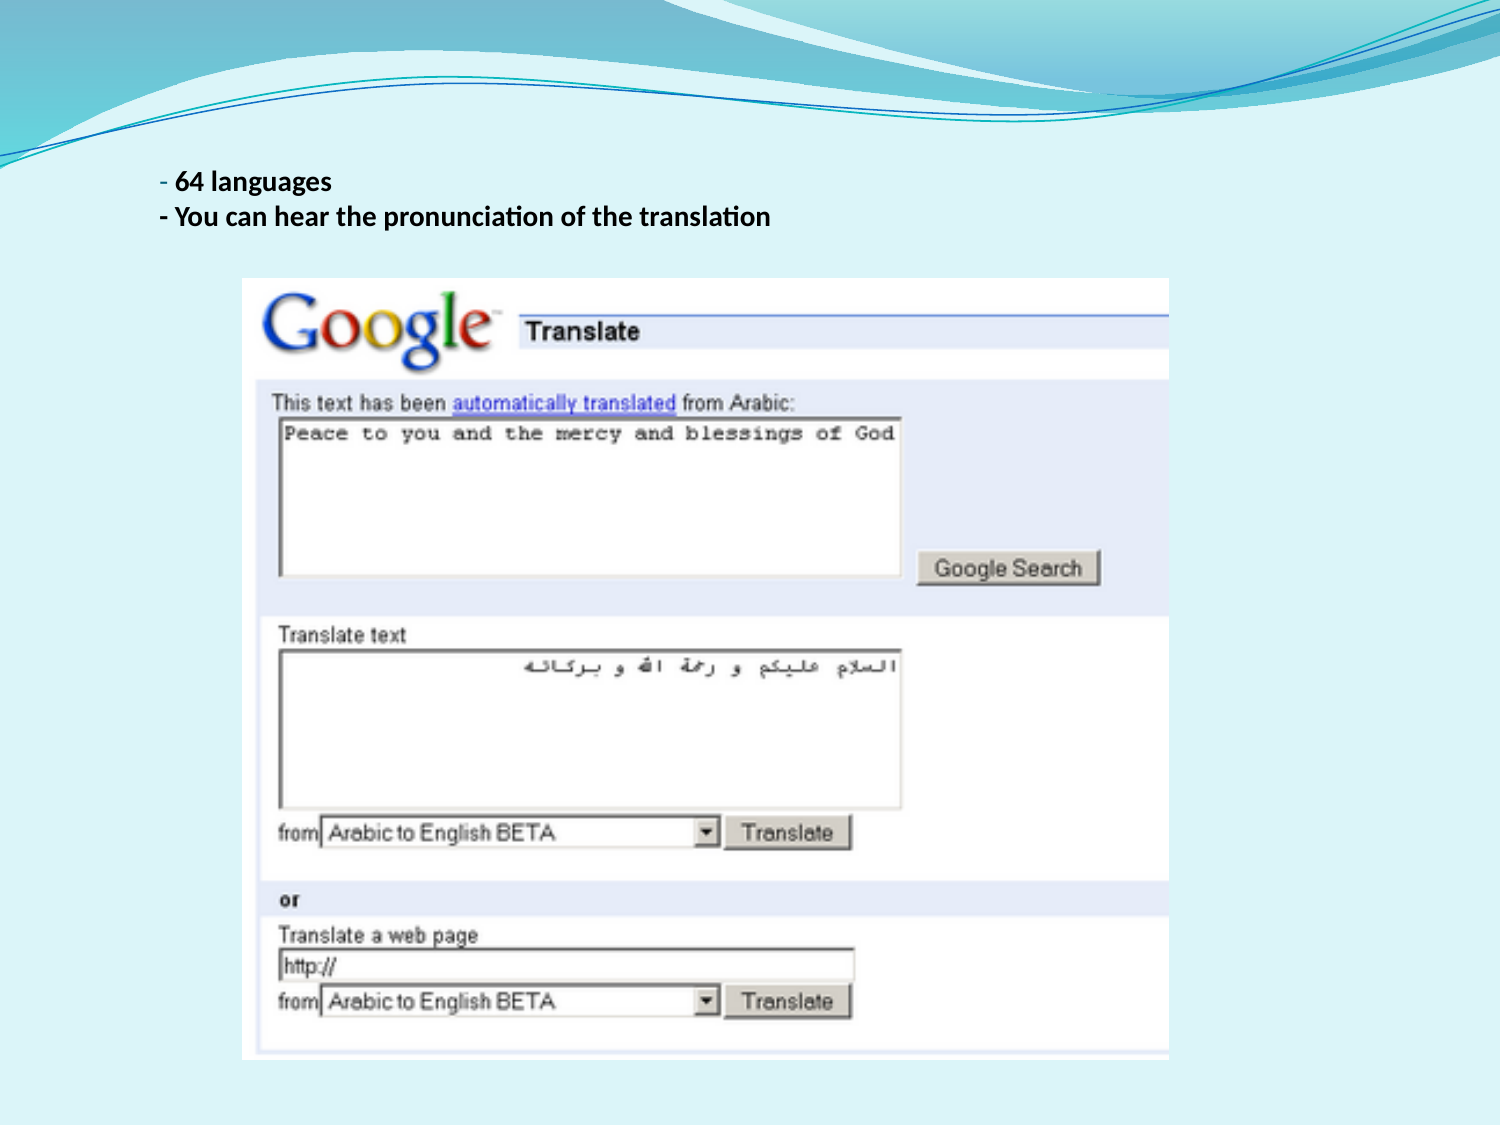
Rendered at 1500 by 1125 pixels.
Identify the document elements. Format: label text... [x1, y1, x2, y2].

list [241, 278, 1170, 1060]
title - 64 languages - You can hear the pronunciation of the translation [159, 137, 975, 233]
